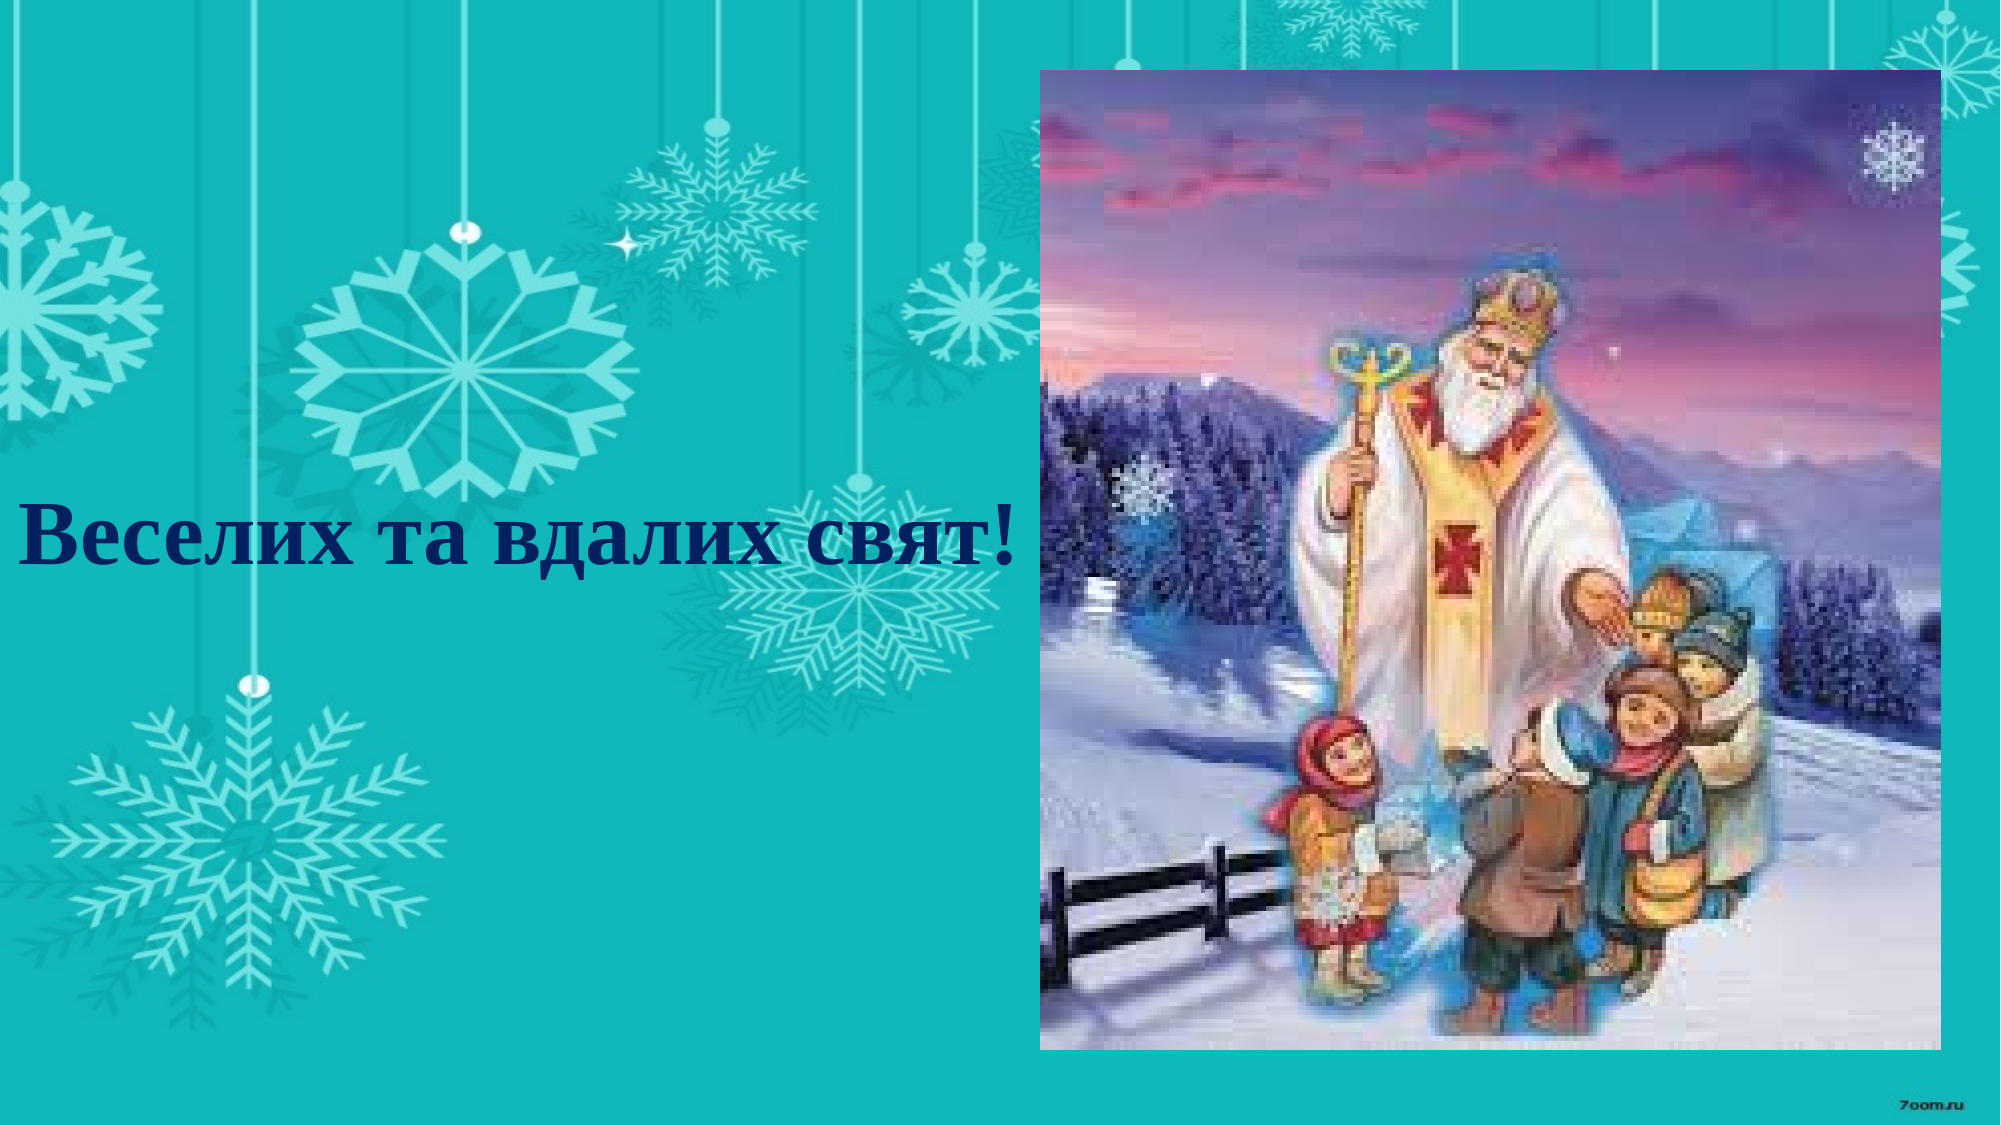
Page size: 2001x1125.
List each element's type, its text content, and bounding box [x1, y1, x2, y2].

picture [0, 0, 2001, 1125]
text_box Веселих та вдалих свят! [4, 458, 1036, 591]
